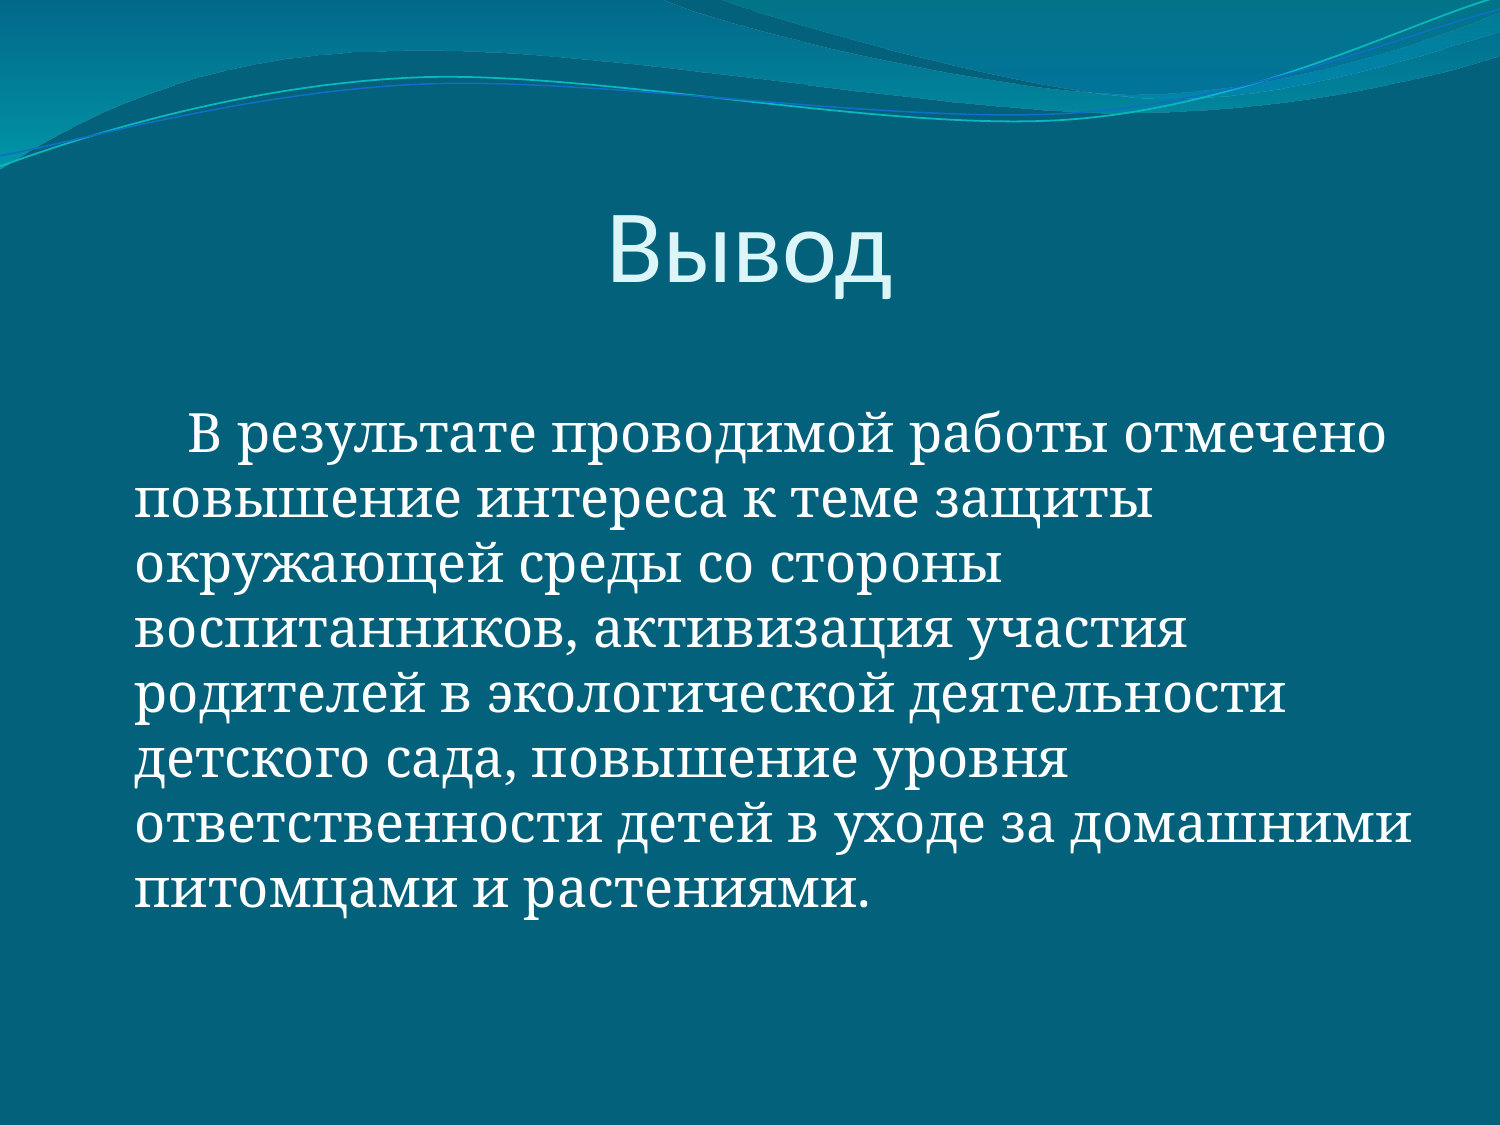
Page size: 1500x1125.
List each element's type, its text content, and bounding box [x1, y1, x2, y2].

title Вывод [75, 115, 1425, 303]
list В результате проводимой работы отмечено повышение интереса к теме защиты окружающей среды со стороны воспитанников, активизация участия родителей в экологической деятельности детского сада, повышение уровня ответственности детей в уходе за домашними питомцами и растениями. [75, 314, 1447, 1043]
